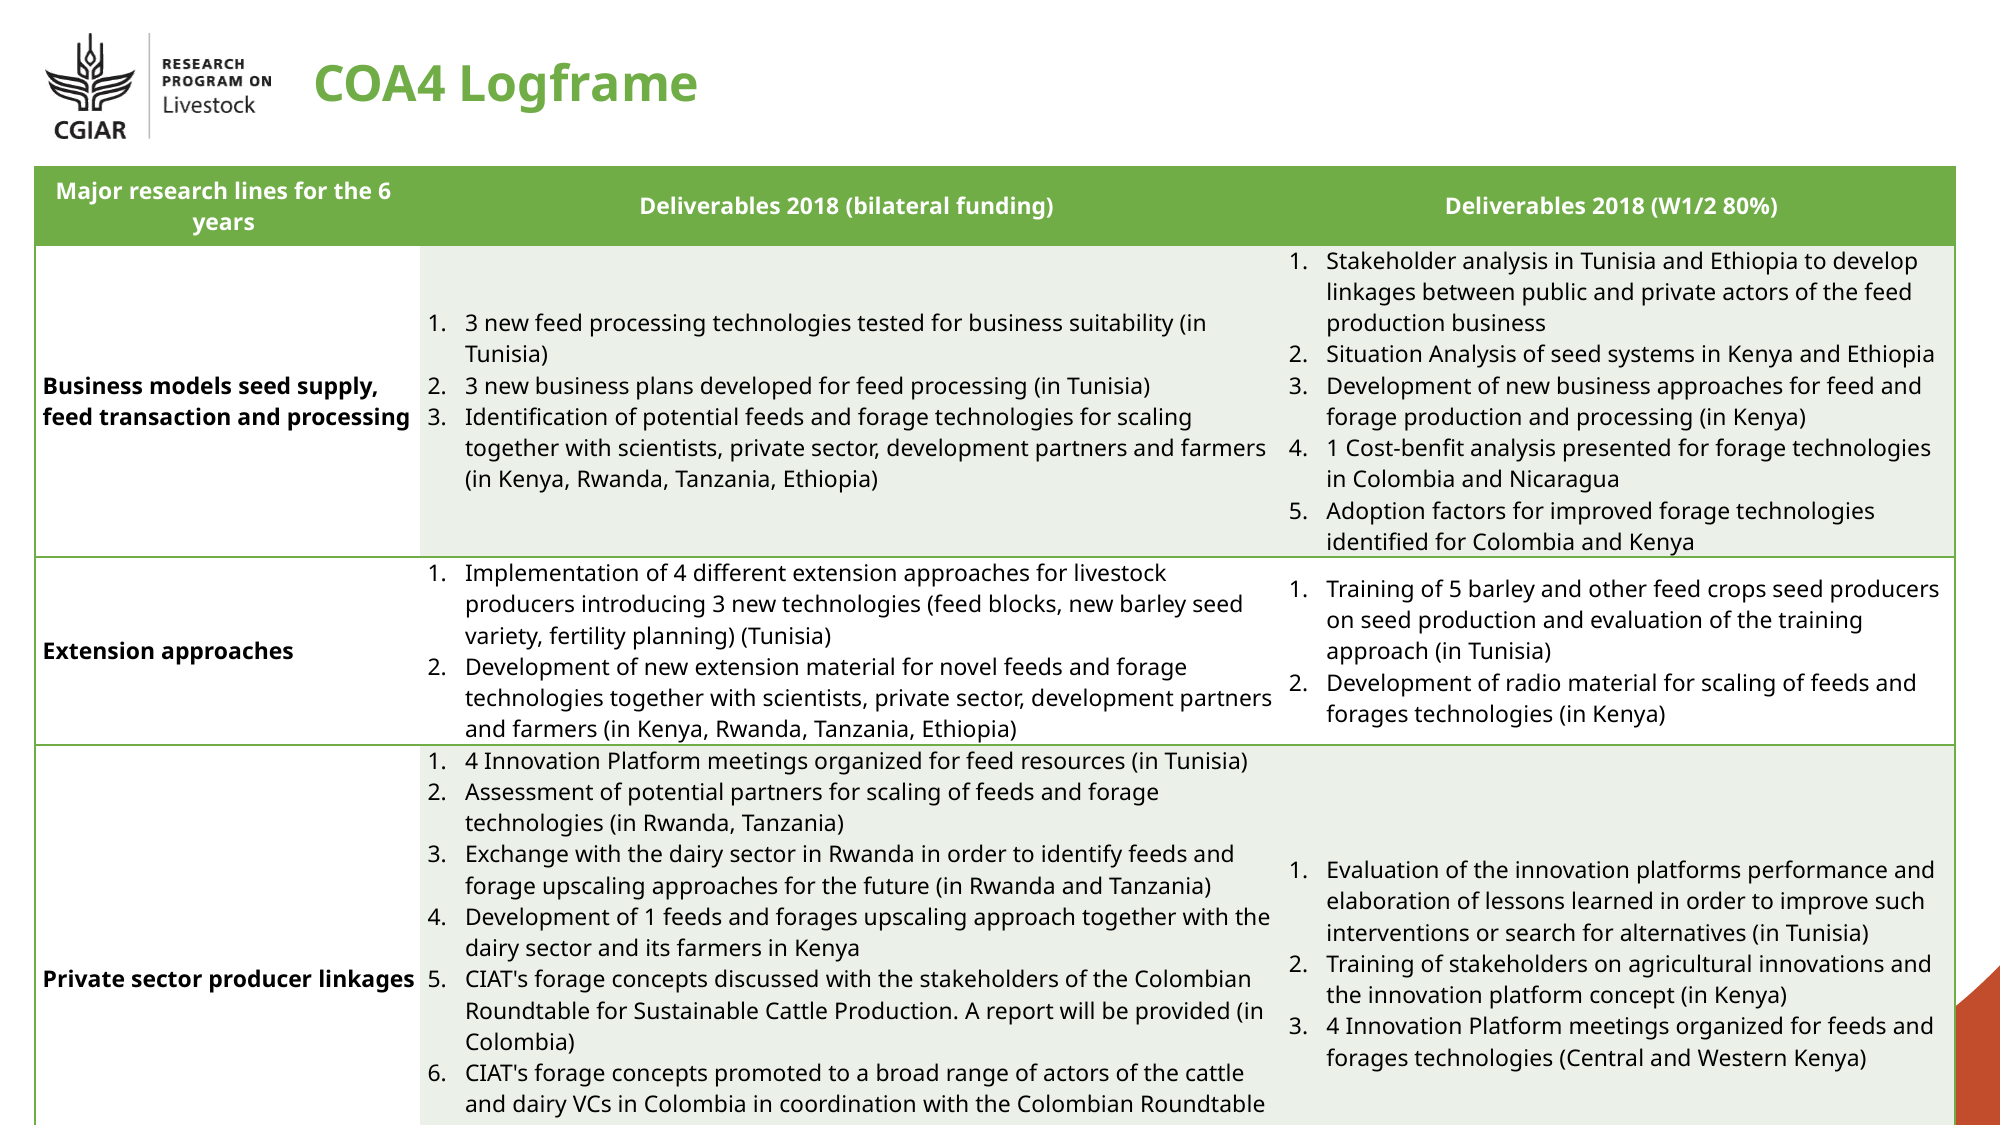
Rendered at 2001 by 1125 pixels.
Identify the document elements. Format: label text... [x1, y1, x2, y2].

table_cell Private sector producer linkages [36, 746, 420, 1125]
table_header Deliverables 2018 (W1/2 80%) [1281, 168, 1954, 244]
table_cell Training of 5 barley and other feed crops seed producers on seed production and evaluation of the training approach (in Tunisia) Development of radio material for scaling of feeds and forages technologies (in Kenya) [1281, 558, 1954, 744]
table_cell 3 new feed processing technologies tested for business suitability (in Tunisia) 3 new business plans developed for feed processing (in Tunisia) Identification of potential feeds and forage technologies for scaling together with scientists, private sector, development partners and farmers (in Kenya, Rwanda, Tanzania, Ethiopia) [420, 246, 1281, 556]
table_header Deliverables 2018 (bilateral funding) [420, 168, 1281, 244]
table_cell Implementation of 4 different extension approaches for livestock producers introducing 3 new technologies (feed blocks, new barley seed variety, fertility planning) (Tunisia) Development of new extension material for novel feeds and forage technologies together with scientists, private sector, development partners and farmers (in Kenya, Rwanda, Tanzania, Ethiopia) [420, 558, 1281, 744]
table_cell Evaluation of the innovation platforms performance and elaboration of lessons learned in order to improve such interventions or search for alternatives (in Tunisia) Training of stakeholders on agricultural innovations and the innovation platform concept (in Kenya) 4 Innovation Platform meetings organized for feeds and forages technologies (Central and Western Kenya) [1281, 746, 1954, 1125]
text_box COA4 Logframe [298, 43, 1926, 119]
table_cell Extension approaches [36, 558, 420, 744]
picture [45, 33, 271, 139]
table_cell Stakeholder analysis in Tunisia and Ethiopia to develop linkages between public and private actors of the feed production business Situation Analysis of seed systems in Kenya and Ethiopia Development of new business approaches for feed and forage production and processing (in Kenya) 1 Cost-benfit analysis presented for forage technologies in Colombia and Nicaragua Adoption factors for improved forage technologies identified for Colombia and Kenya [1281, 246, 1954, 556]
table_cell Business models seed supply, feed transaction and processing [36, 246, 420, 556]
table_cell 4 Innovation Platform meetings organized for feed resources (in Tunisia) Assessment of potential partners for scaling of feeds and forage technologies (in Rwanda, Tanzania) Exchange with the dairy sector in Rwanda in order to identify feeds and forage upscaling approaches for the future (in Rwanda and Tanzania) Development of 1 feeds and forages upscaling approach together with the dairy sector and its farmers in Kenya CIAT's forage concepts discussed with the stakeholders of the Colombian Roundtable for Sustainable Cattle Production. A report will be provided (in Colombia) CIAT's forage concepts promoted to a broad range of actors of the cattle and dairy VCs in Colombia in coordination with the Colombian Roundtable for Sustainable Cattle Production. A report will be provided (in Colombia) Seeds and planting material available through 2 Village-Based Seed Enterprises (VBSEs), and 4 community-managed plantations in Afghanistan [420, 746, 1281, 1125]
table_header Major research lines for the 6 years [36, 168, 420, 244]
